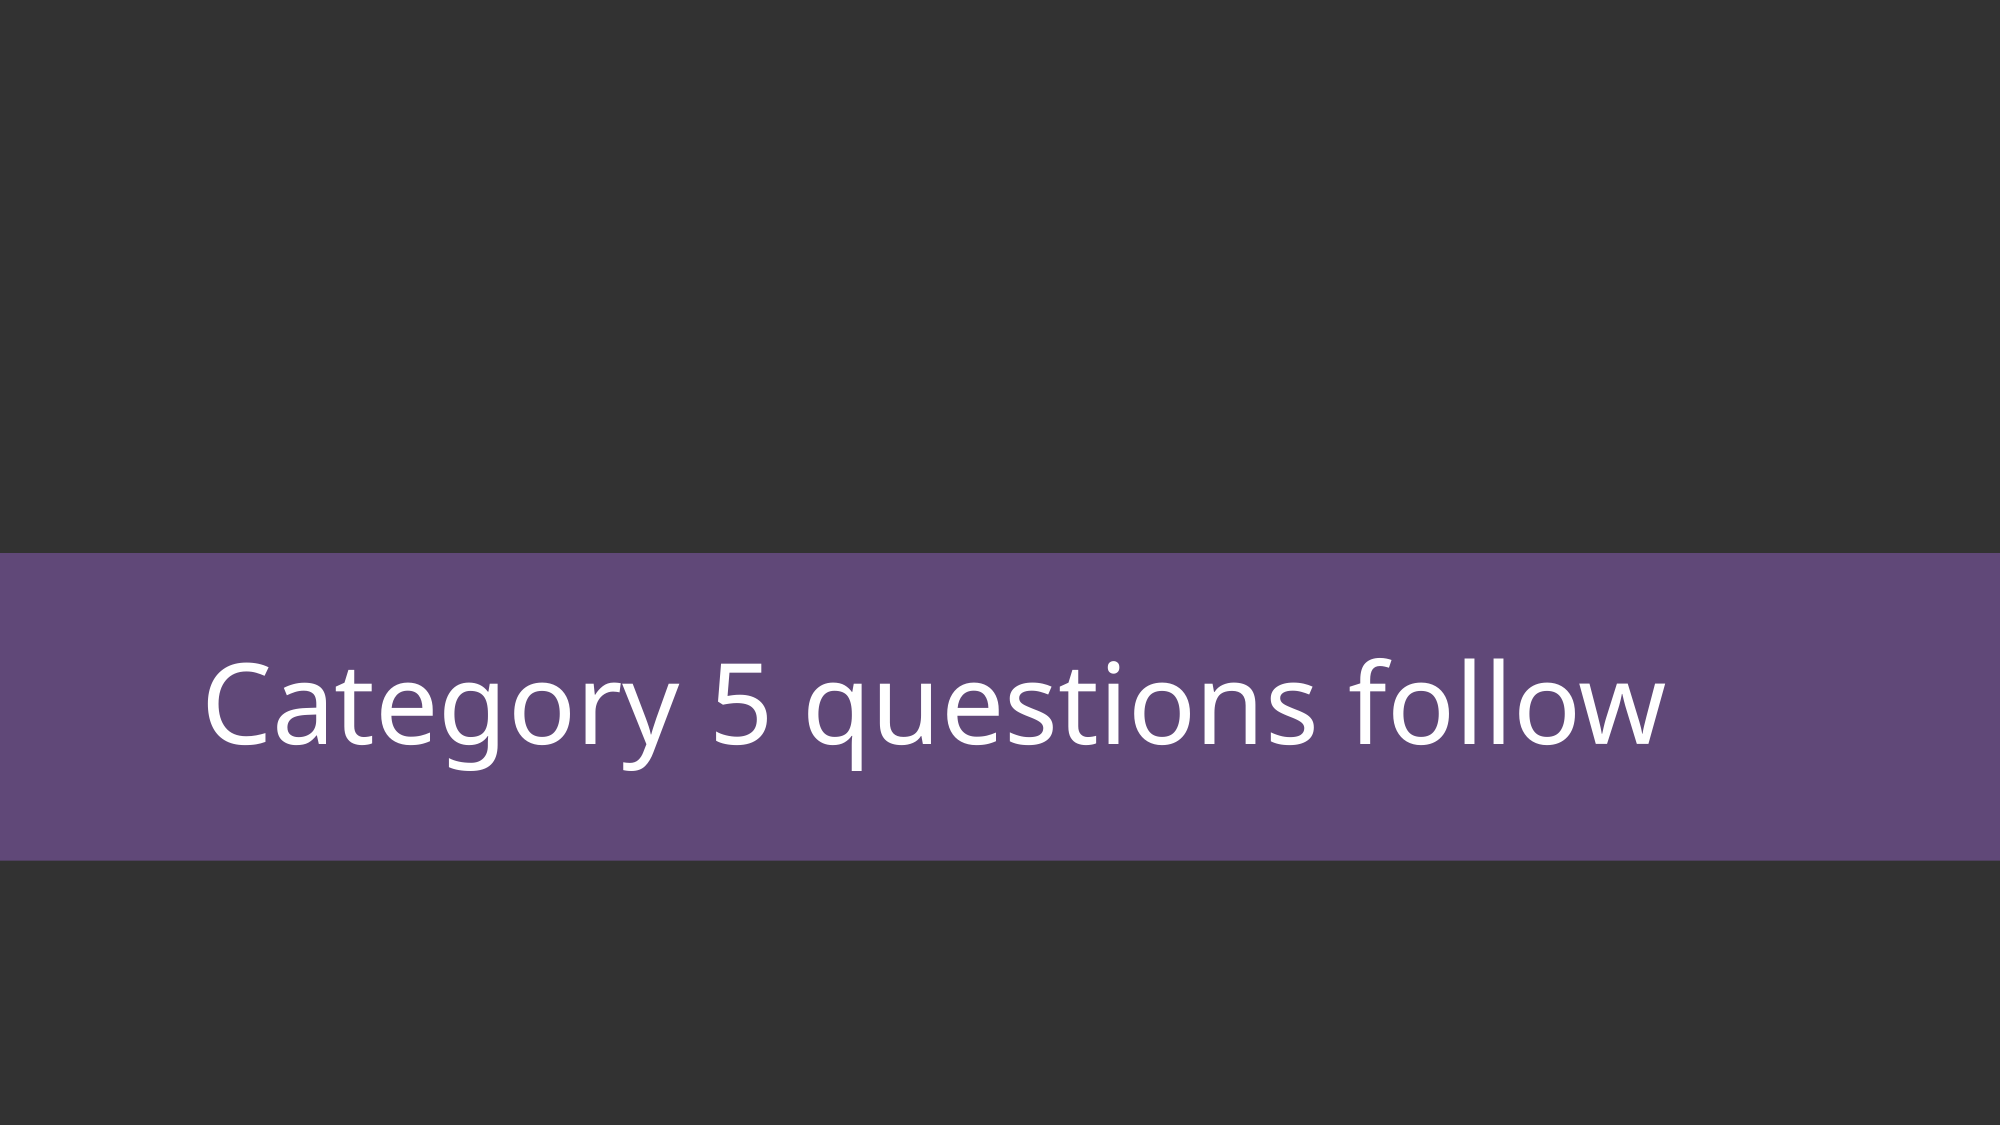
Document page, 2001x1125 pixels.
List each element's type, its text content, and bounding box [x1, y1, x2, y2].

title Category 5 questions follow [185, 577, 1963, 838]
